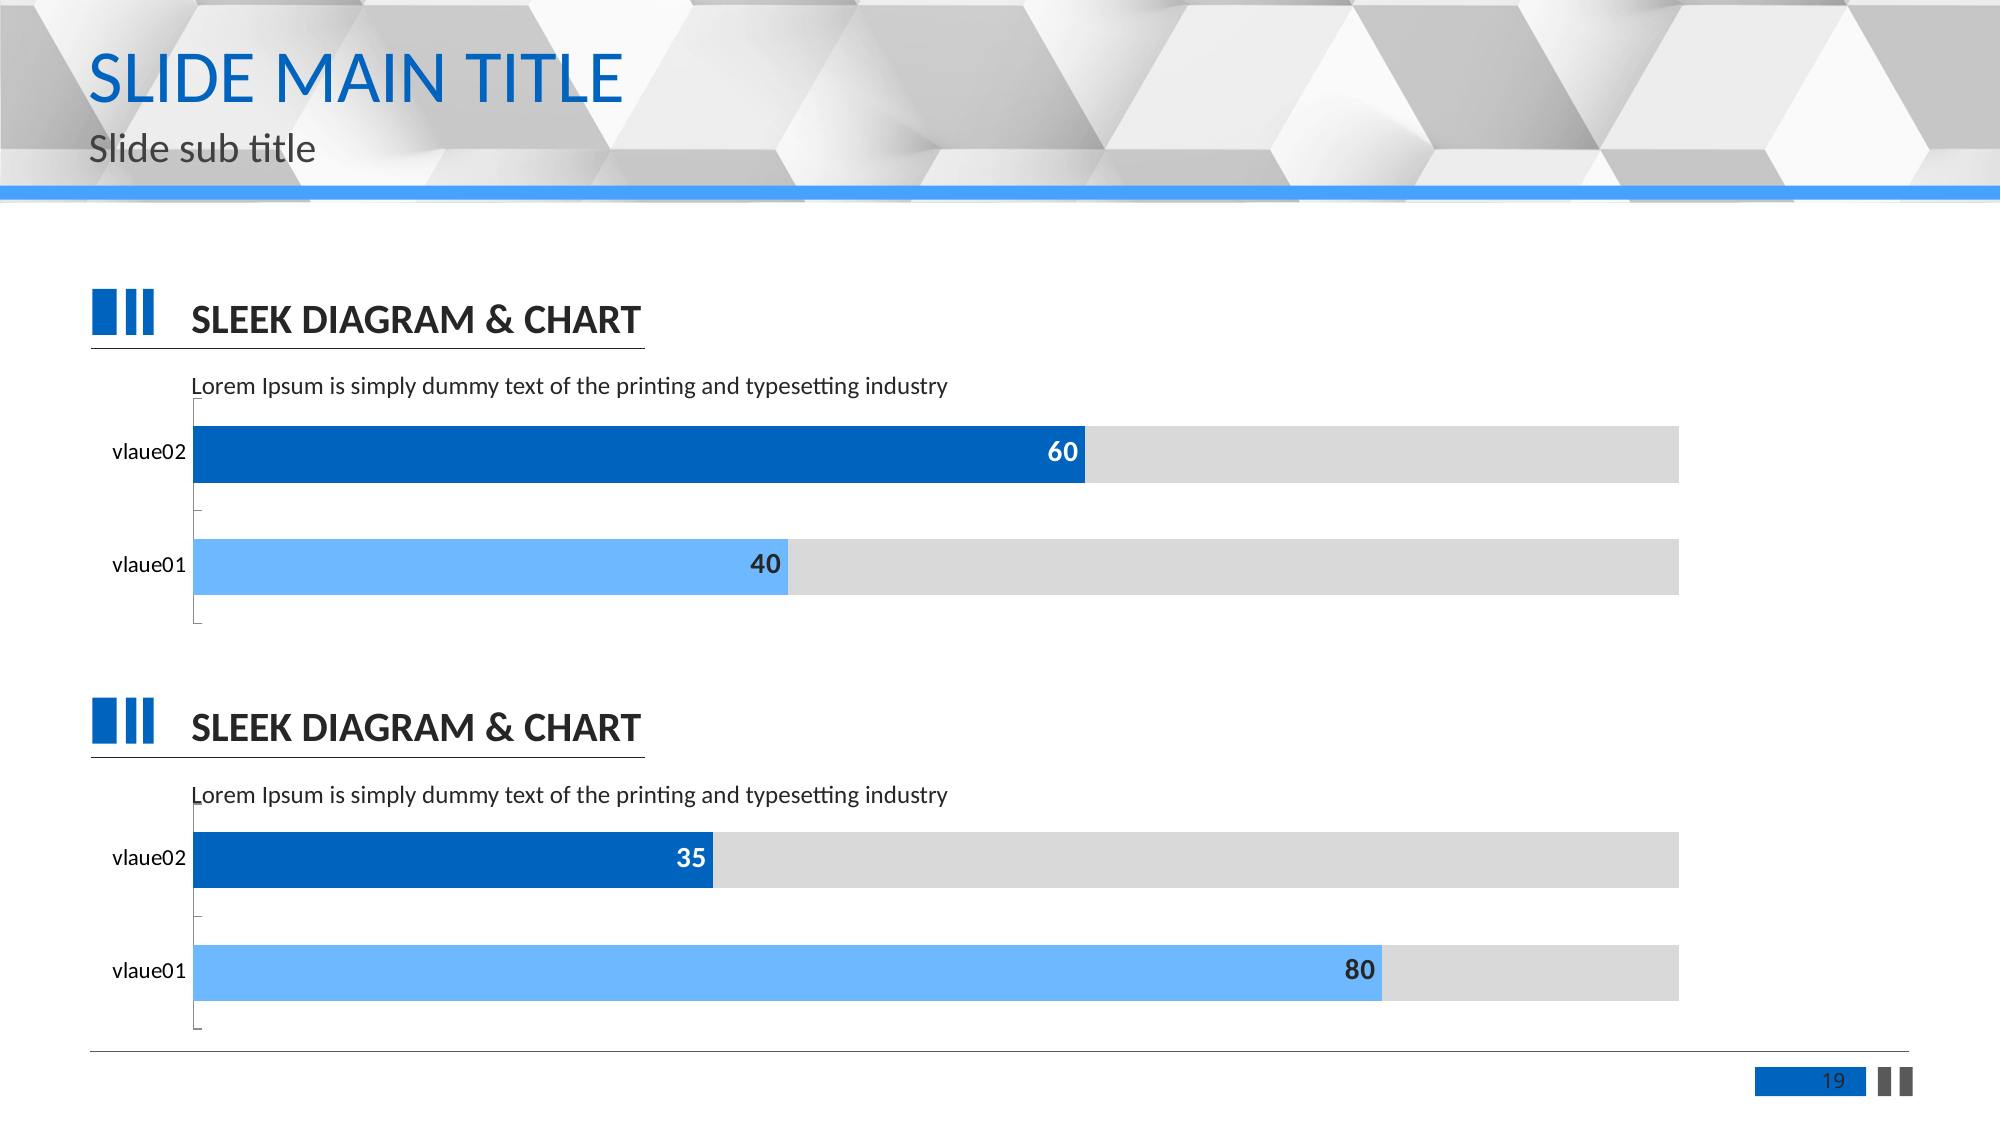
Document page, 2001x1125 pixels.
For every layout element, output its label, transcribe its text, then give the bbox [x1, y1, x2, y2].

text_box Lorem Ipsum is simply dummy text of the printing and typesetting industry [176, 770, 1102, 799]
chart [79, 799, 1712, 1034]
text_box Lorem Ipsum is simply dummy text of the printing and typesetting industry [176, 362, 1102, 393]
slide_number 19 [1761, 1069, 1861, 1094]
text_box SLEEK DIAGRAM & CHART [176, 289, 943, 350]
list Slide sub title [73, 119, 1901, 186]
text_box SLEEK DIAGRAM & CHART [176, 698, 943, 759]
picture [0, 0, 2000, 185]
list SLIDE MAIN TITLE [73, 30, 1901, 119]
chart [79, 393, 1712, 628]
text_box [92, 697, 154, 744]
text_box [92, 288, 154, 335]
